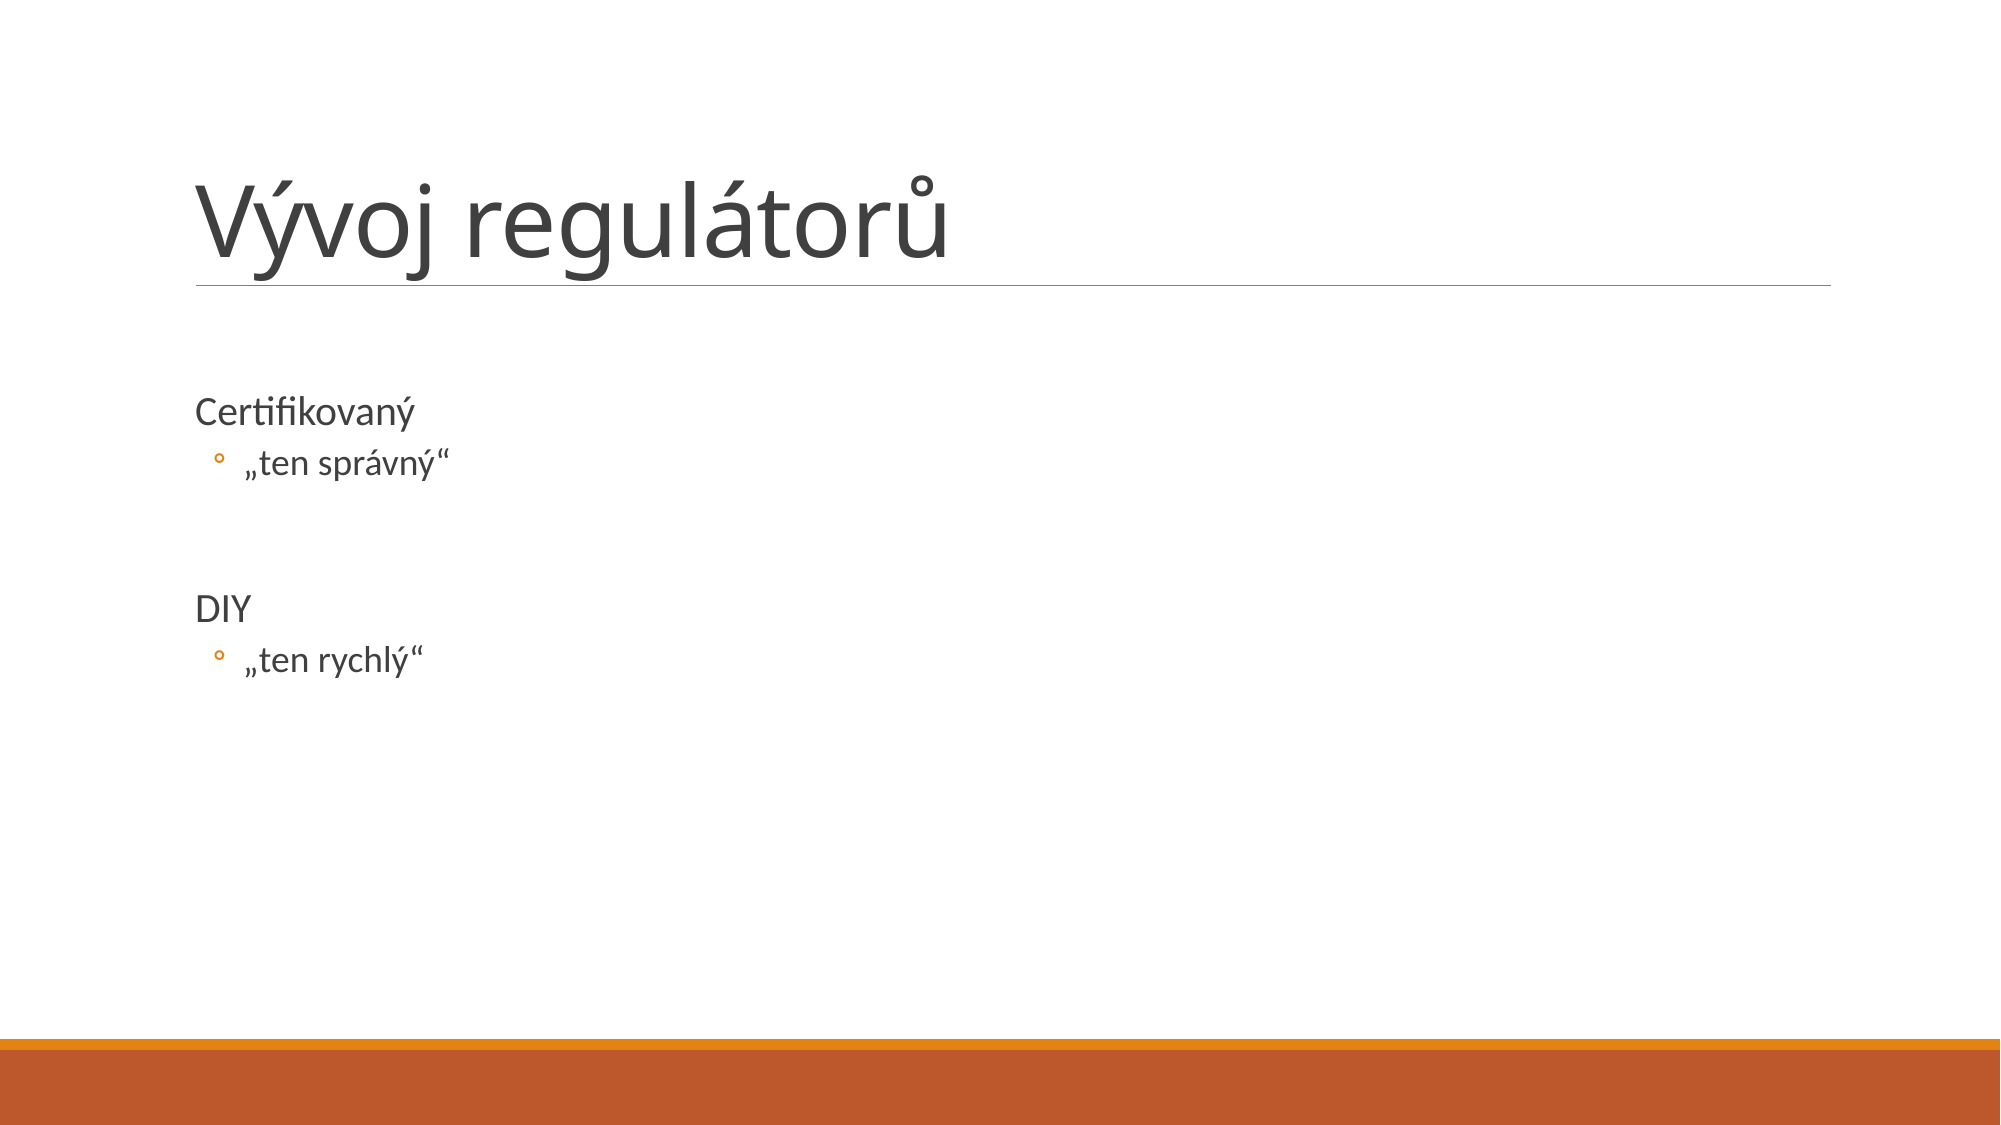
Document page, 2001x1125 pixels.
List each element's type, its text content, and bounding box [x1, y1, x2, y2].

title Vývoj regulátorů [180, 47, 1830, 285]
list Certifikovaný „ten správný“ DIY „ten rychlý“ [180, 302, 1830, 963]
